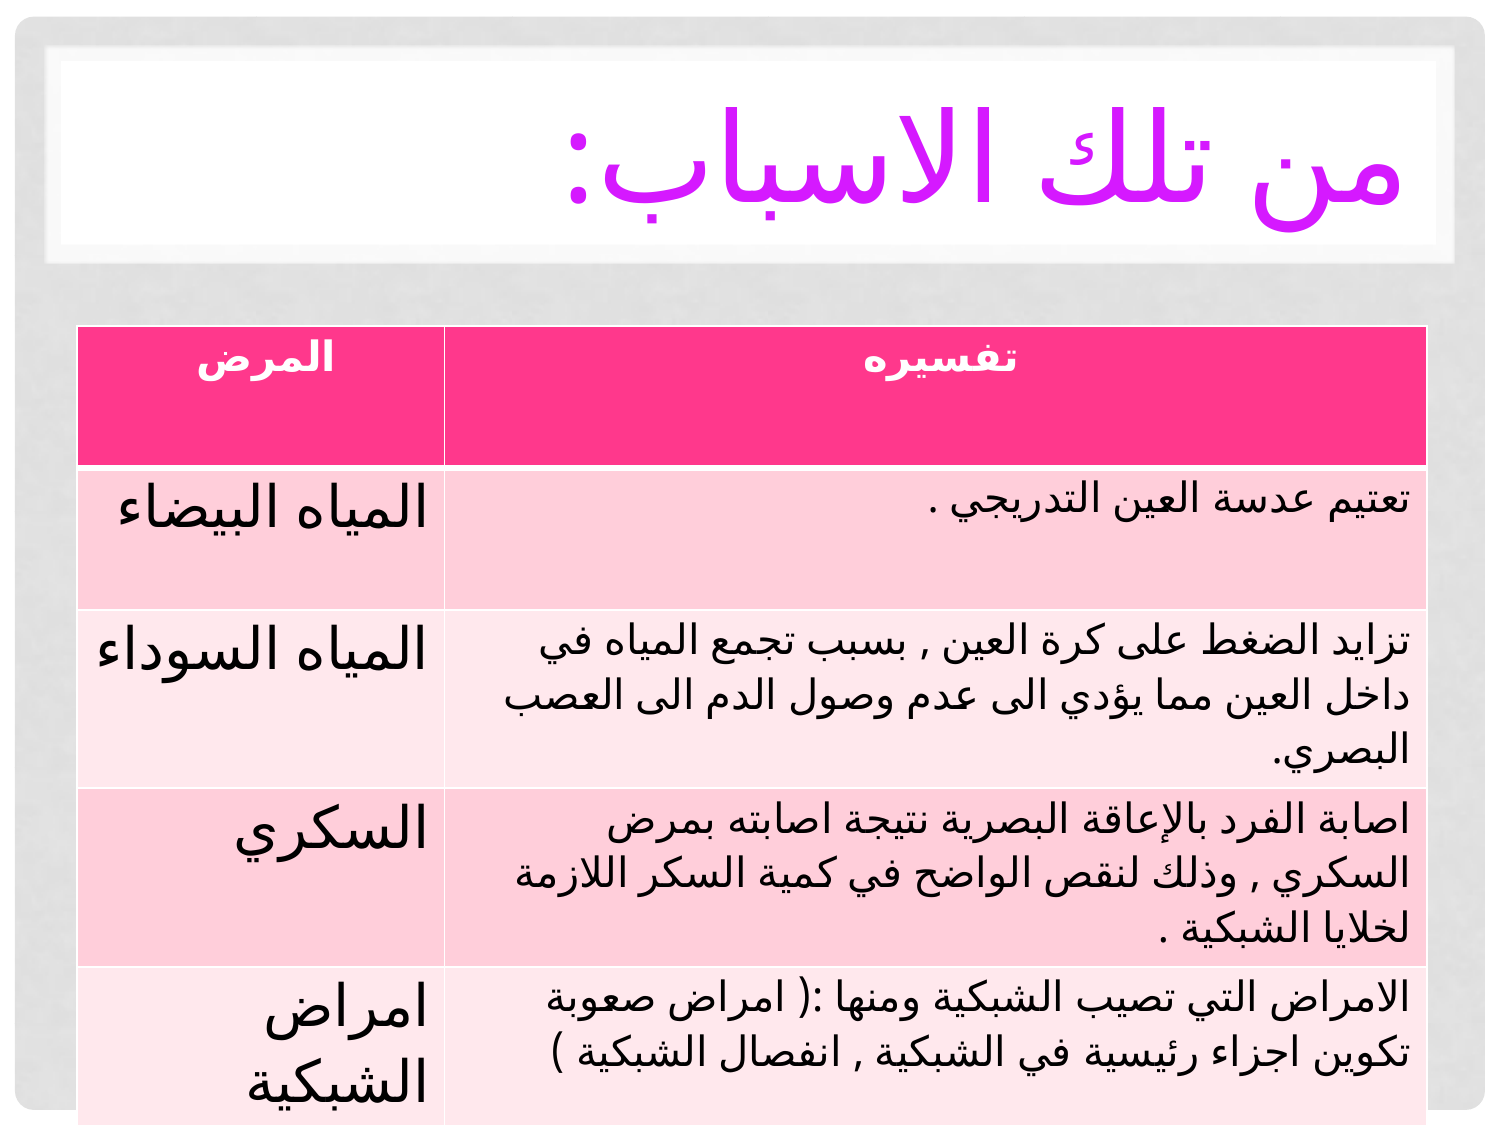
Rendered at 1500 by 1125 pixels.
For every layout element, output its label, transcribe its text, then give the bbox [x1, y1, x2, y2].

table_cell الامراض التي تصيب الشبكية ومنها :( امراض صعوبة تكوين اجزاء رئيسية في الشبكية , انفصال الشبكية ) [445, 968, 1426, 1125]
table_cell المياه السوداء [78, 611, 444, 787]
table_header تفسيره [445, 327, 1426, 465]
table_cell السكري [78, 789, 444, 966]
title من تلك الاسباب: [69, 66, 1425, 238]
table_cell امراض الشبكية [78, 968, 444, 1125]
table_cell تعتيم عدسة العين التدريجي . [445, 471, 1426, 609]
table_cell المياه البيضاء [78, 471, 444, 609]
table_cell اصابة الفرد بالإعاقة البصرية نتيجة اصابته بمرض السكري , وذلك لنقص الواضح في كمية السكر اللازمة لخلايا الشبكية . [445, 789, 1426, 966]
table_cell تزايد الضغط على كرة العين , بسبب تجمع المياه في داخل العين مما يؤدي الى عدم وصول الدم الى العصب البصري. [445, 611, 1426, 787]
table_header المرض [78, 327, 444, 465]
